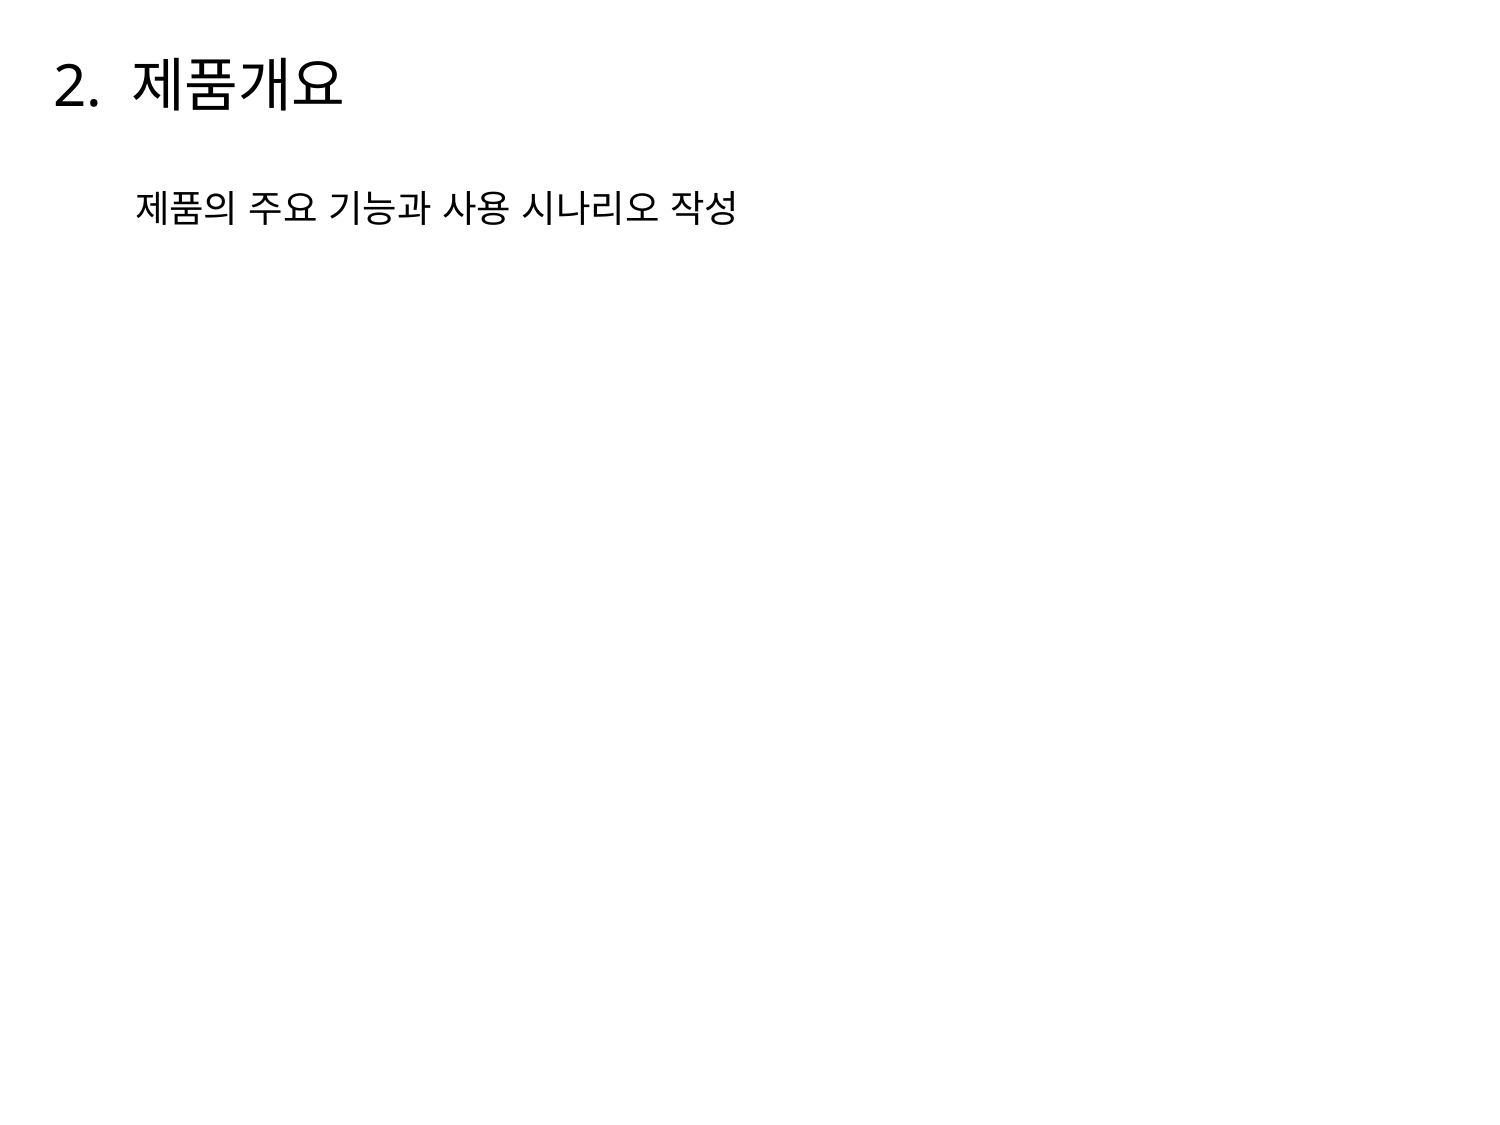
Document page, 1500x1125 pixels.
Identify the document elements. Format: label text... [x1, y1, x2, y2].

text_box 제품의 주요 기능과 사용 시나리오 작성 [120, 177, 755, 238]
title 2. 제품개요 [38, 50, 1453, 126]
